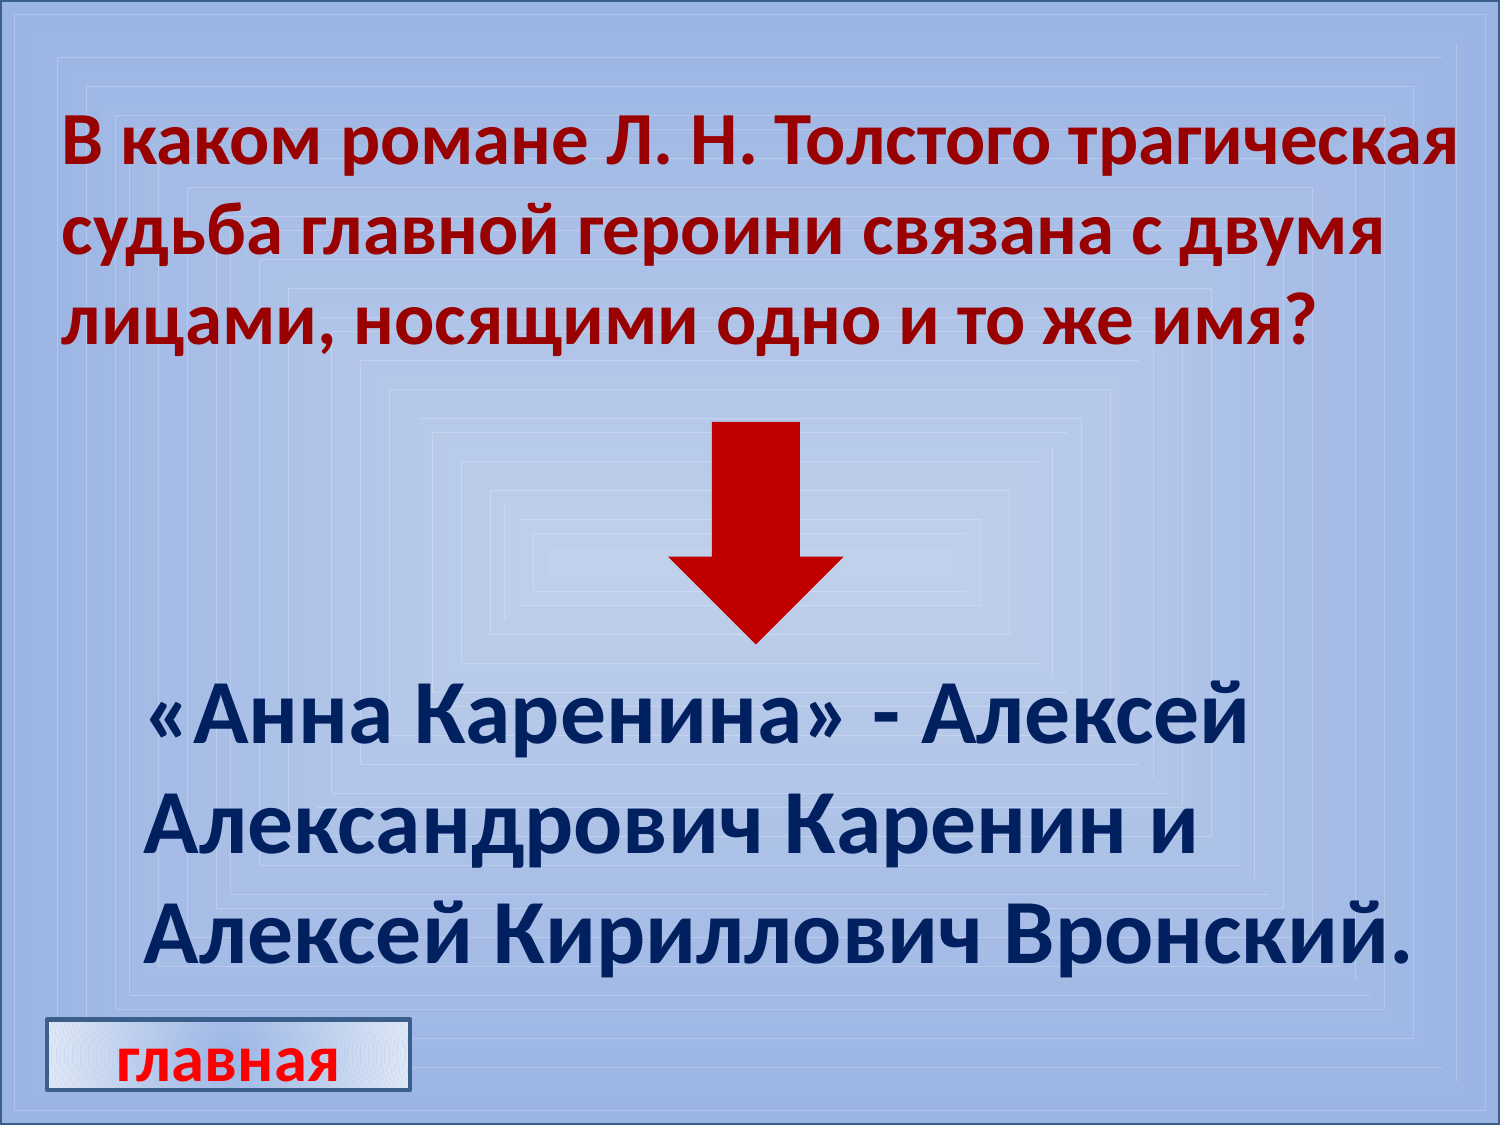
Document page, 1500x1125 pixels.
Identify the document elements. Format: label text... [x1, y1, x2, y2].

text_box В каком романе Л. Н. Толстого трагическая судьба главной героини связана с двумя лицами, носящими одно и то же имя? [46, 81, 1500, 412]
text_box [0, 0, 1500, 1125]
text_box главная [45, 1017, 412, 1092]
text_box «Анна Каренина» - Алексей Александрович Каренин и Алексей Кириллович Вронский. [128, 644, 1500, 1035]
text_box [666, 419, 846, 644]
